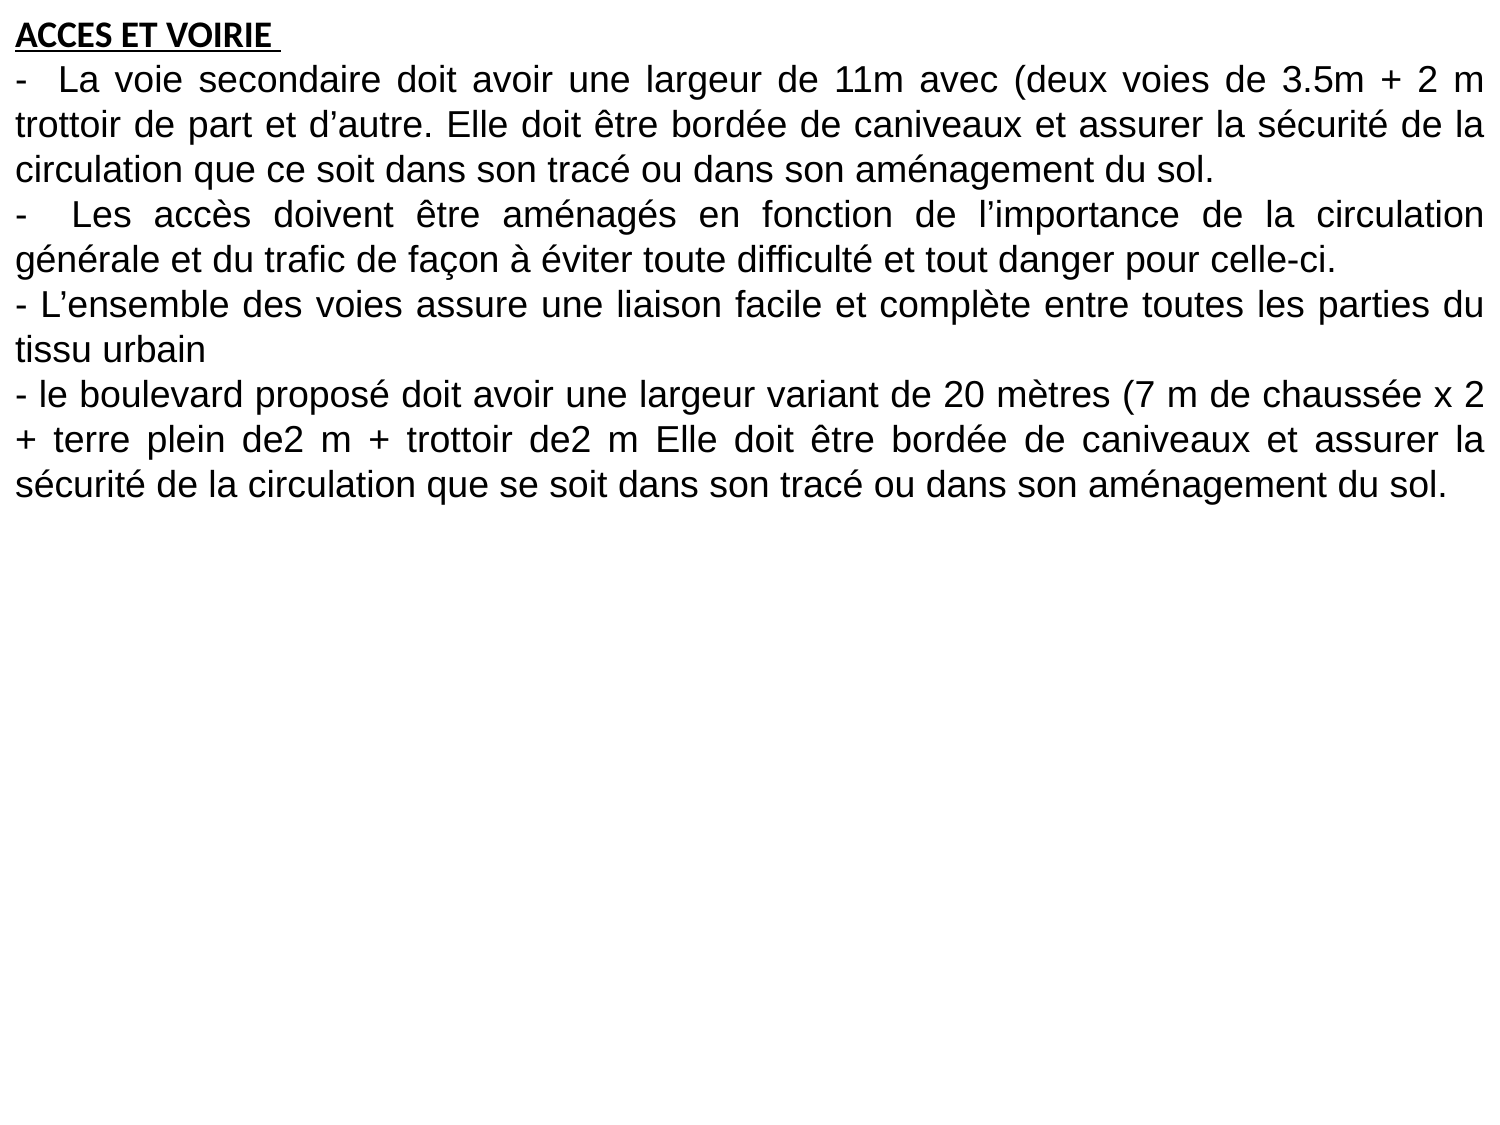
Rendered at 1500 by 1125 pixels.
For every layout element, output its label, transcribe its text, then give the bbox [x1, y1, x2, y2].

text_box ACCES ET VOIRIE - La voie secondaire doit avoir une largeur de 11m avec (deux voies de 3.5m + 2 m trottoir de part et d’autre. Elle doit être bordée de caniveaux et assurer la sécurité de la circulation que ce soit dans son tracé ou dans son aménagement du sol. - Les accès doivent être aménagés en fonction de l’importance de la circulation générale et du trafic de façon à éviter toute difficulté et tout danger pour celle-ci. - L’ensemble des voies assure une liaison facile et complète entre toutes les parties du tissu urbain - le boulevard proposé doit avoir une largeur variant de 20 mètres (7 m de chaussée x 2 + terre plein de2 m + trottoir de2 m Elle doit être bordée de caniveaux et assurer la sécurité de la circulation que se soit dans son tracé ou dans son aménagement du sol. [0, 2, 1500, 513]
